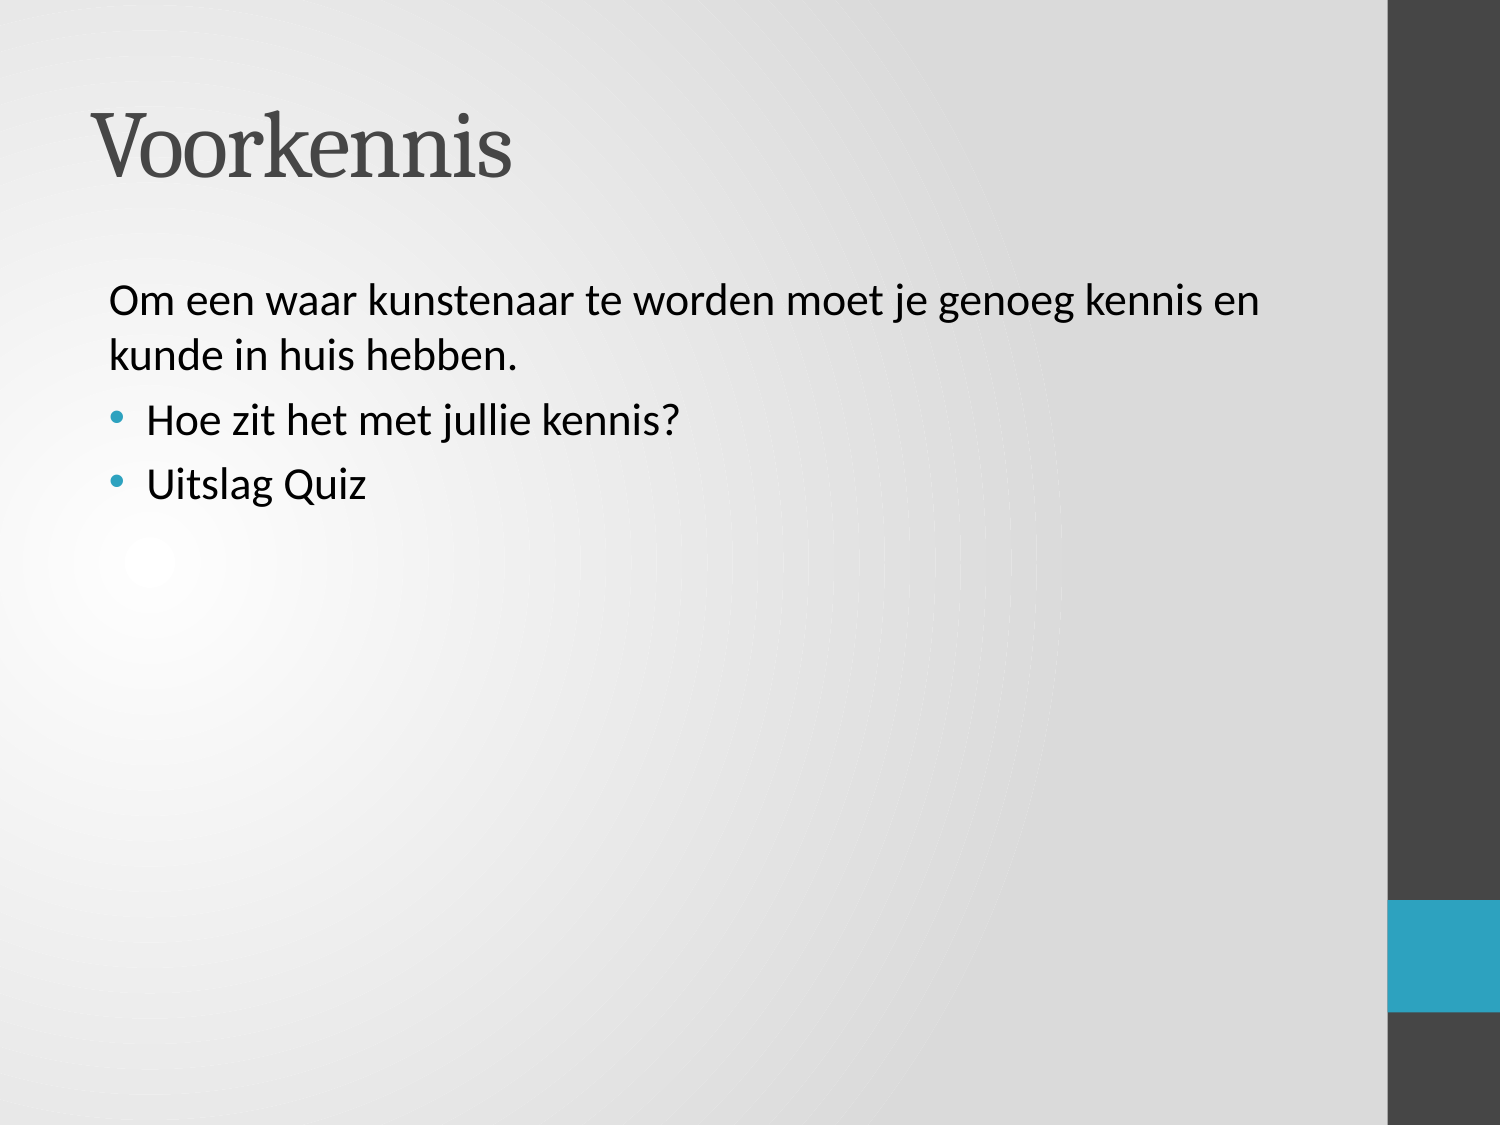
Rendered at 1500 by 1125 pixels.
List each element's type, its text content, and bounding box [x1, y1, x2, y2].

list Om een waar kunstenaar te worden moet je genoeg kennis en kunde in huis hebben. Hoe zit het met jullie kennis? Uitslag Quiz [75, 262, 1325, 1050]
title Voorkennis [75, 45, 1325, 233]
